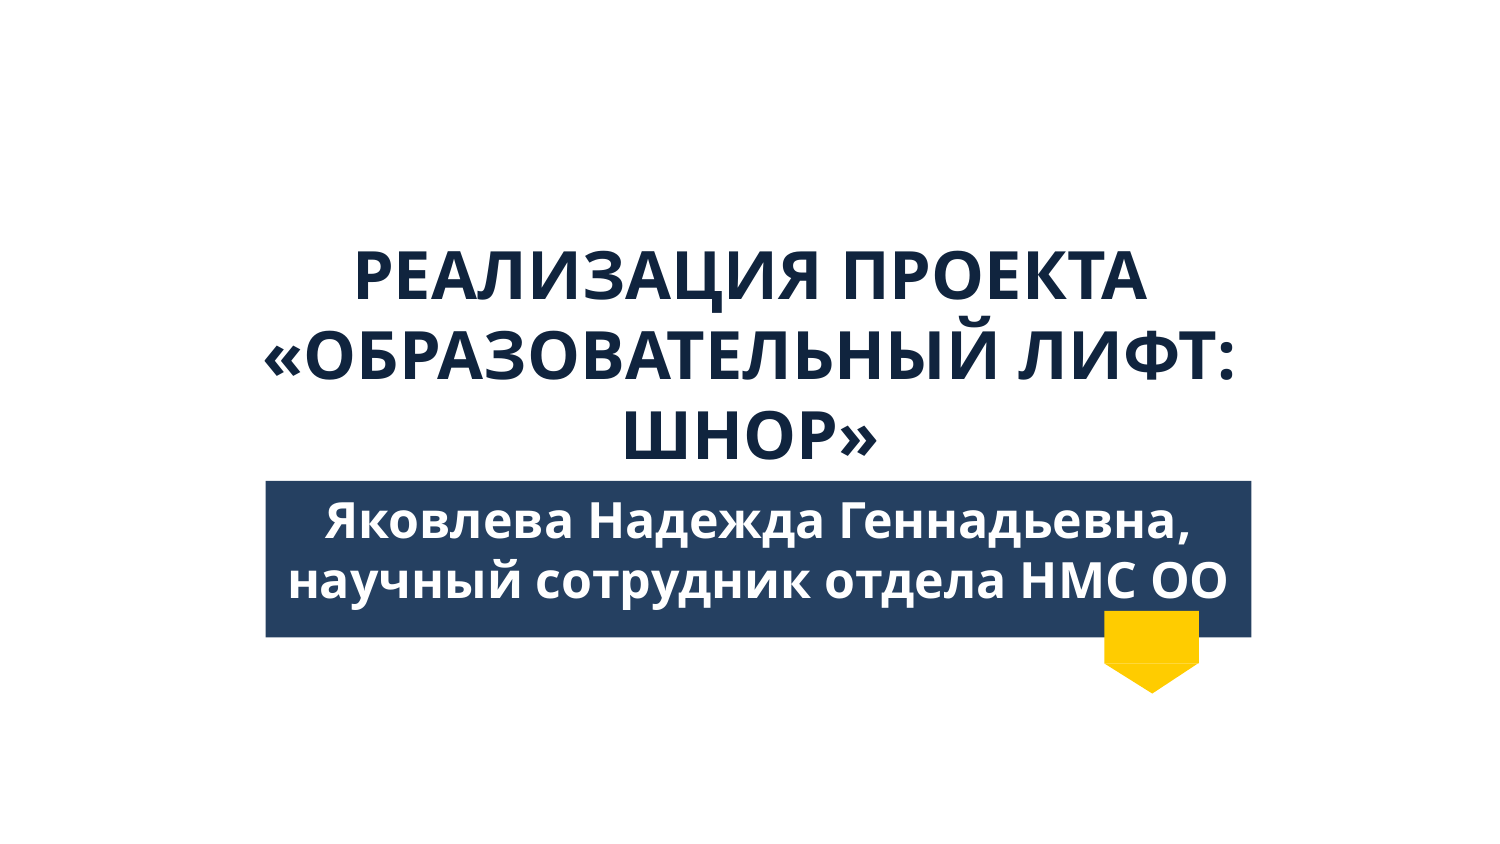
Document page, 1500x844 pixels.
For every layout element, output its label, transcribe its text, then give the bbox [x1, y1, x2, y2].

subtitle Яковлева Надежда Геннадьевна, научный сотрудник отдела НМС ОО [265, 480, 1252, 638]
title РЕАЛИЗАЦИЯ ПРОЕКТА «ОБРАЗОВАТЕЛЬНЫЙ ЛИФТ: ШНОР» [112, 262, 1388, 443]
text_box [1104, 610, 1200, 694]
